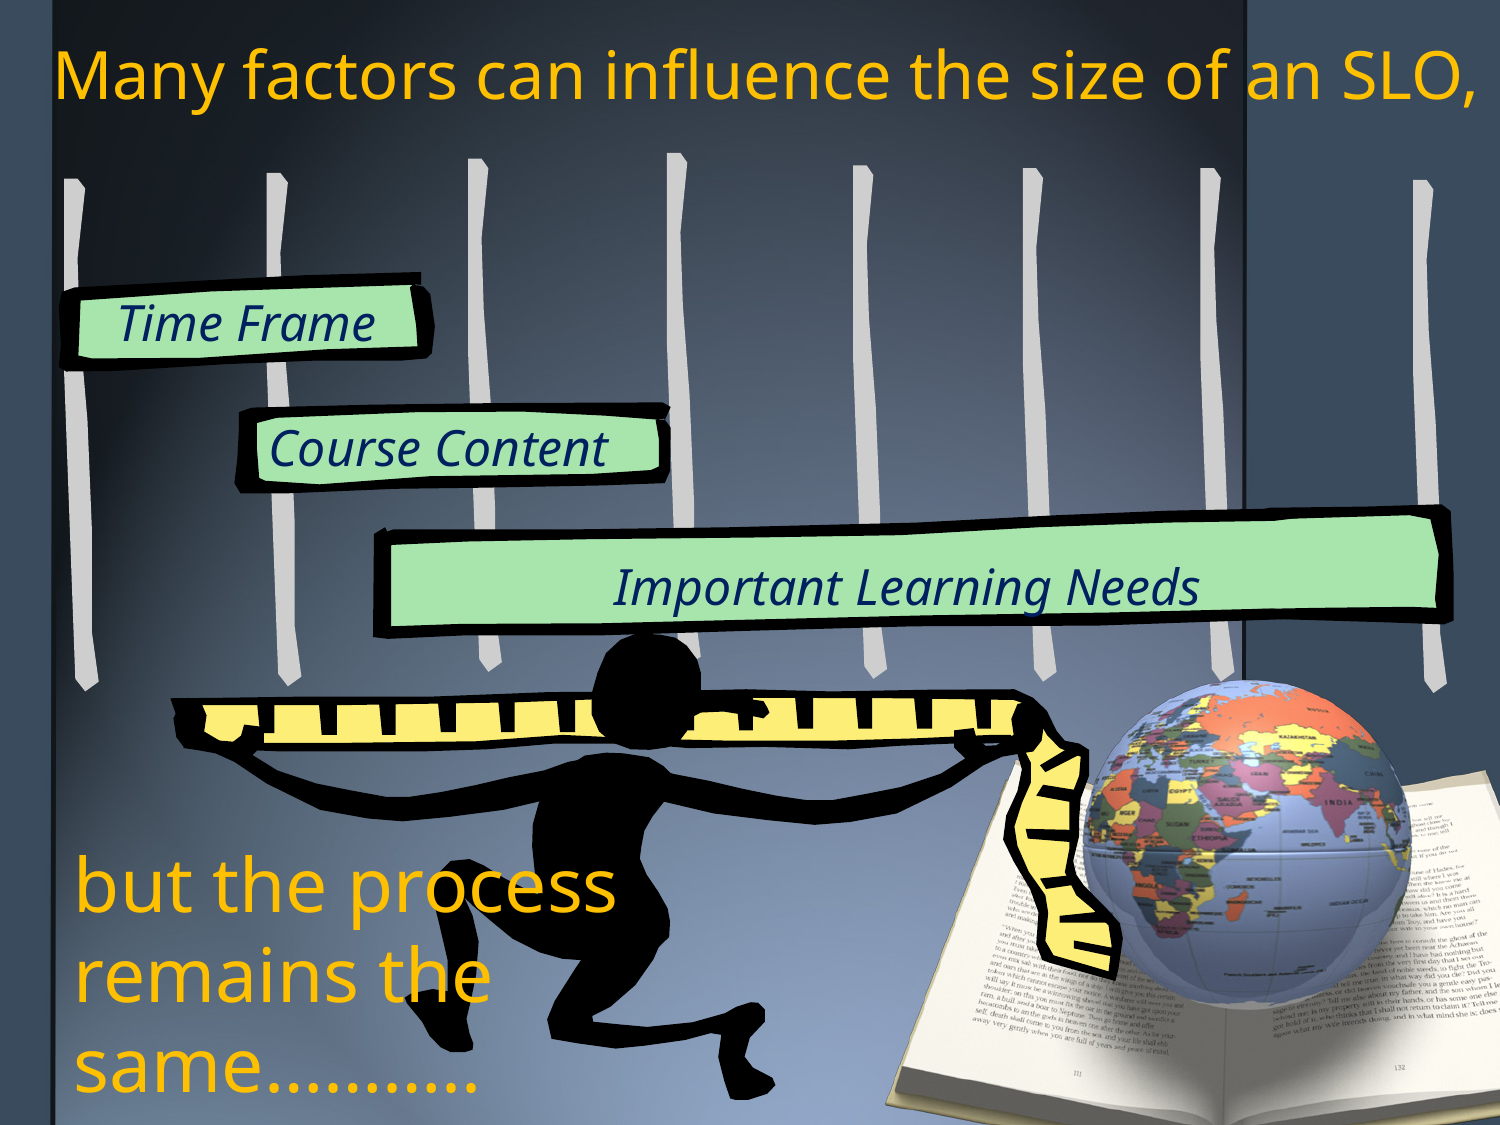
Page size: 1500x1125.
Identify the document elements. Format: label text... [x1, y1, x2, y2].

text_box but the process remains the same……….. [59, 1108, 891, 1116]
text_box Many factors can influence the size of an SLO, [37, 25, 1496, 121]
picture [0, 0, 1500, 1125]
